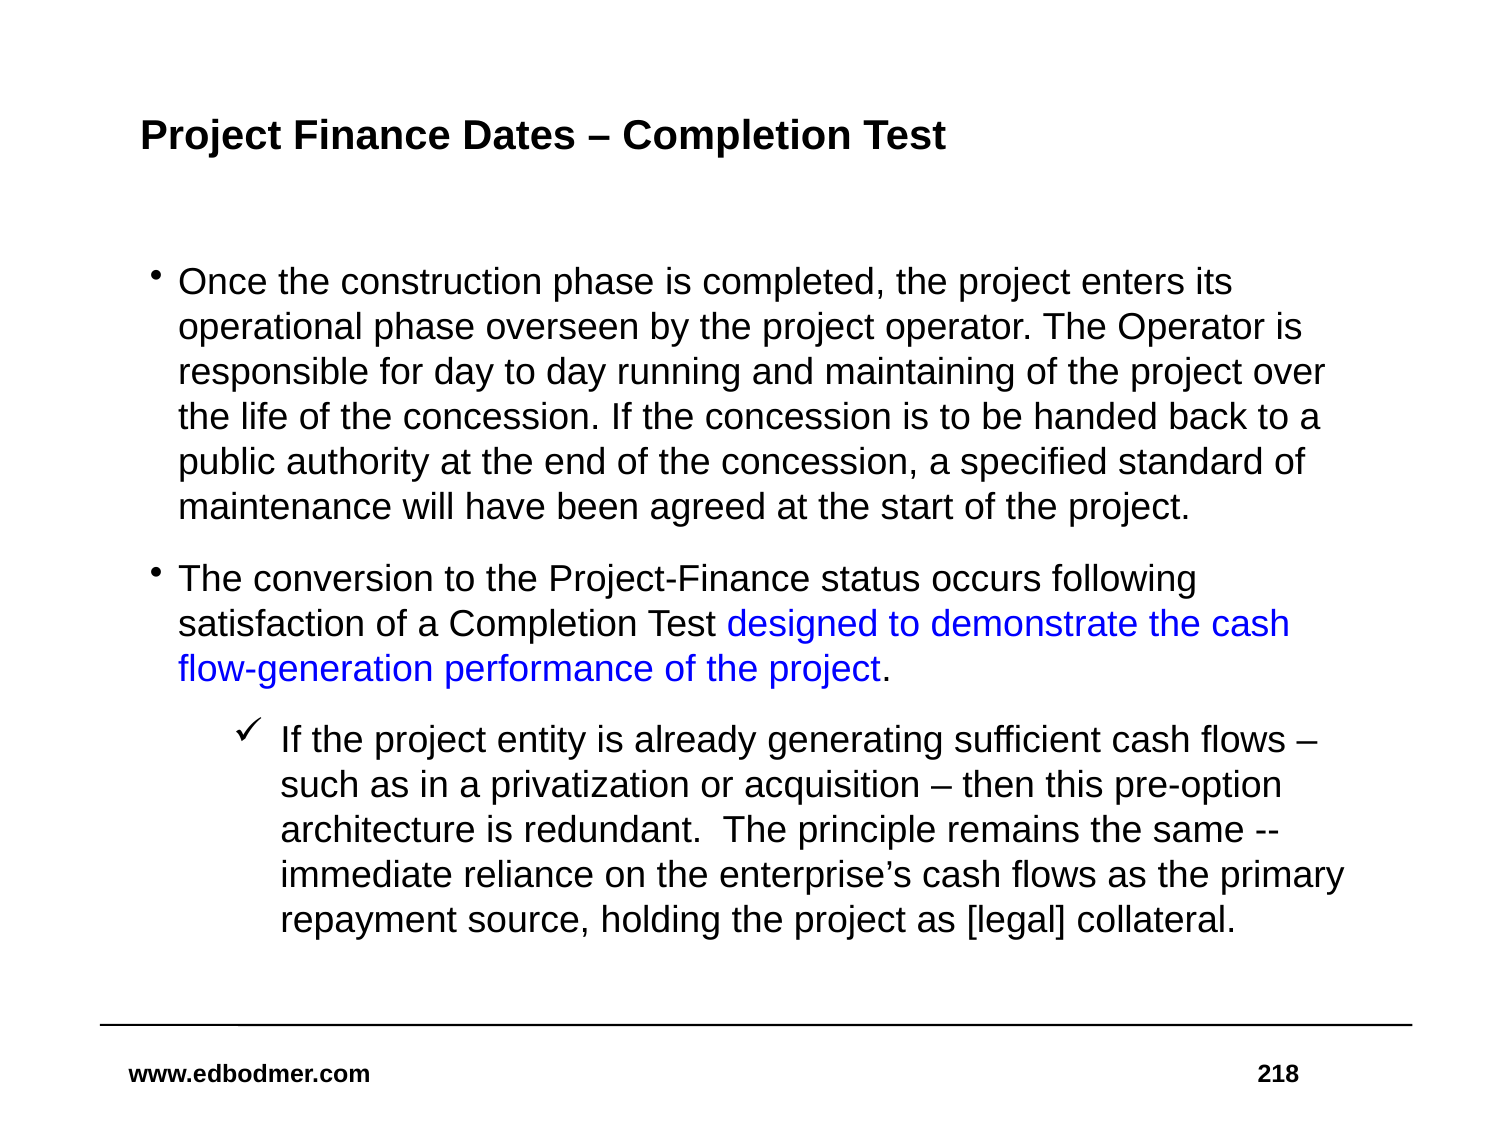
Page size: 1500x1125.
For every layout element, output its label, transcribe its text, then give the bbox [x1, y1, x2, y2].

title Project Finance Dates – Completion Test [125, 99, 1288, 225]
list Once the construction phase is completed, the project enters its operational phase overseen by the project operator. The Operator is responsible for day to day running and maintaining of the project over the life of the concession. If the concession is to be handed back to a public authority at the end of the concession, a specified standard of maintenance will have been agreed at the start of the project. The conversion to the Project-Finance status occurs following satisfaction of a Completion Test designed to demonstrate the cash flow-generation performance of the project. If the project entity is already generating sufficient cash flows – such as in a privatization or acquisition – then this pre-option architecture is redundant. The principle remains the same -- immediate reliance on the enterprise’s cash flows as the primary repayment source, holding the project as [legal] collateral. [125, 249, 1375, 1000]
